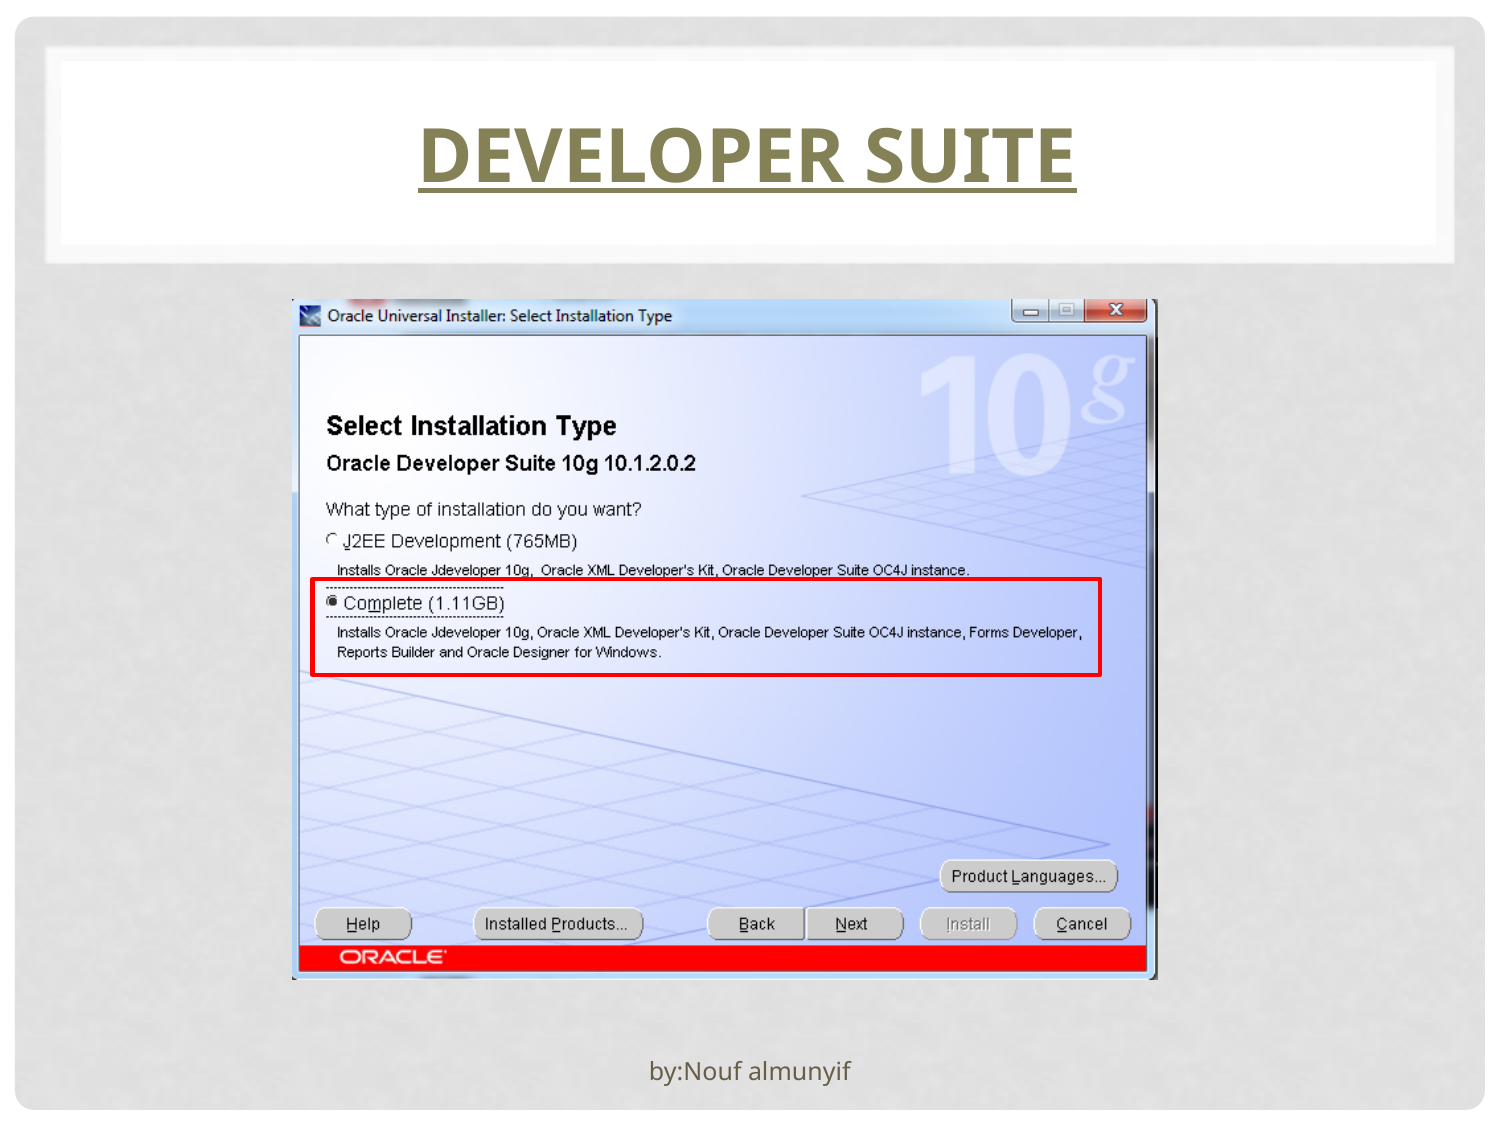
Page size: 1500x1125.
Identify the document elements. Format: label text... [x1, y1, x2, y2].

footer by:Nouf almunyif [512, 1042, 988, 1103]
title Developer suite [69, 66, 1425, 238]
picture [292, 299, 1158, 980]
